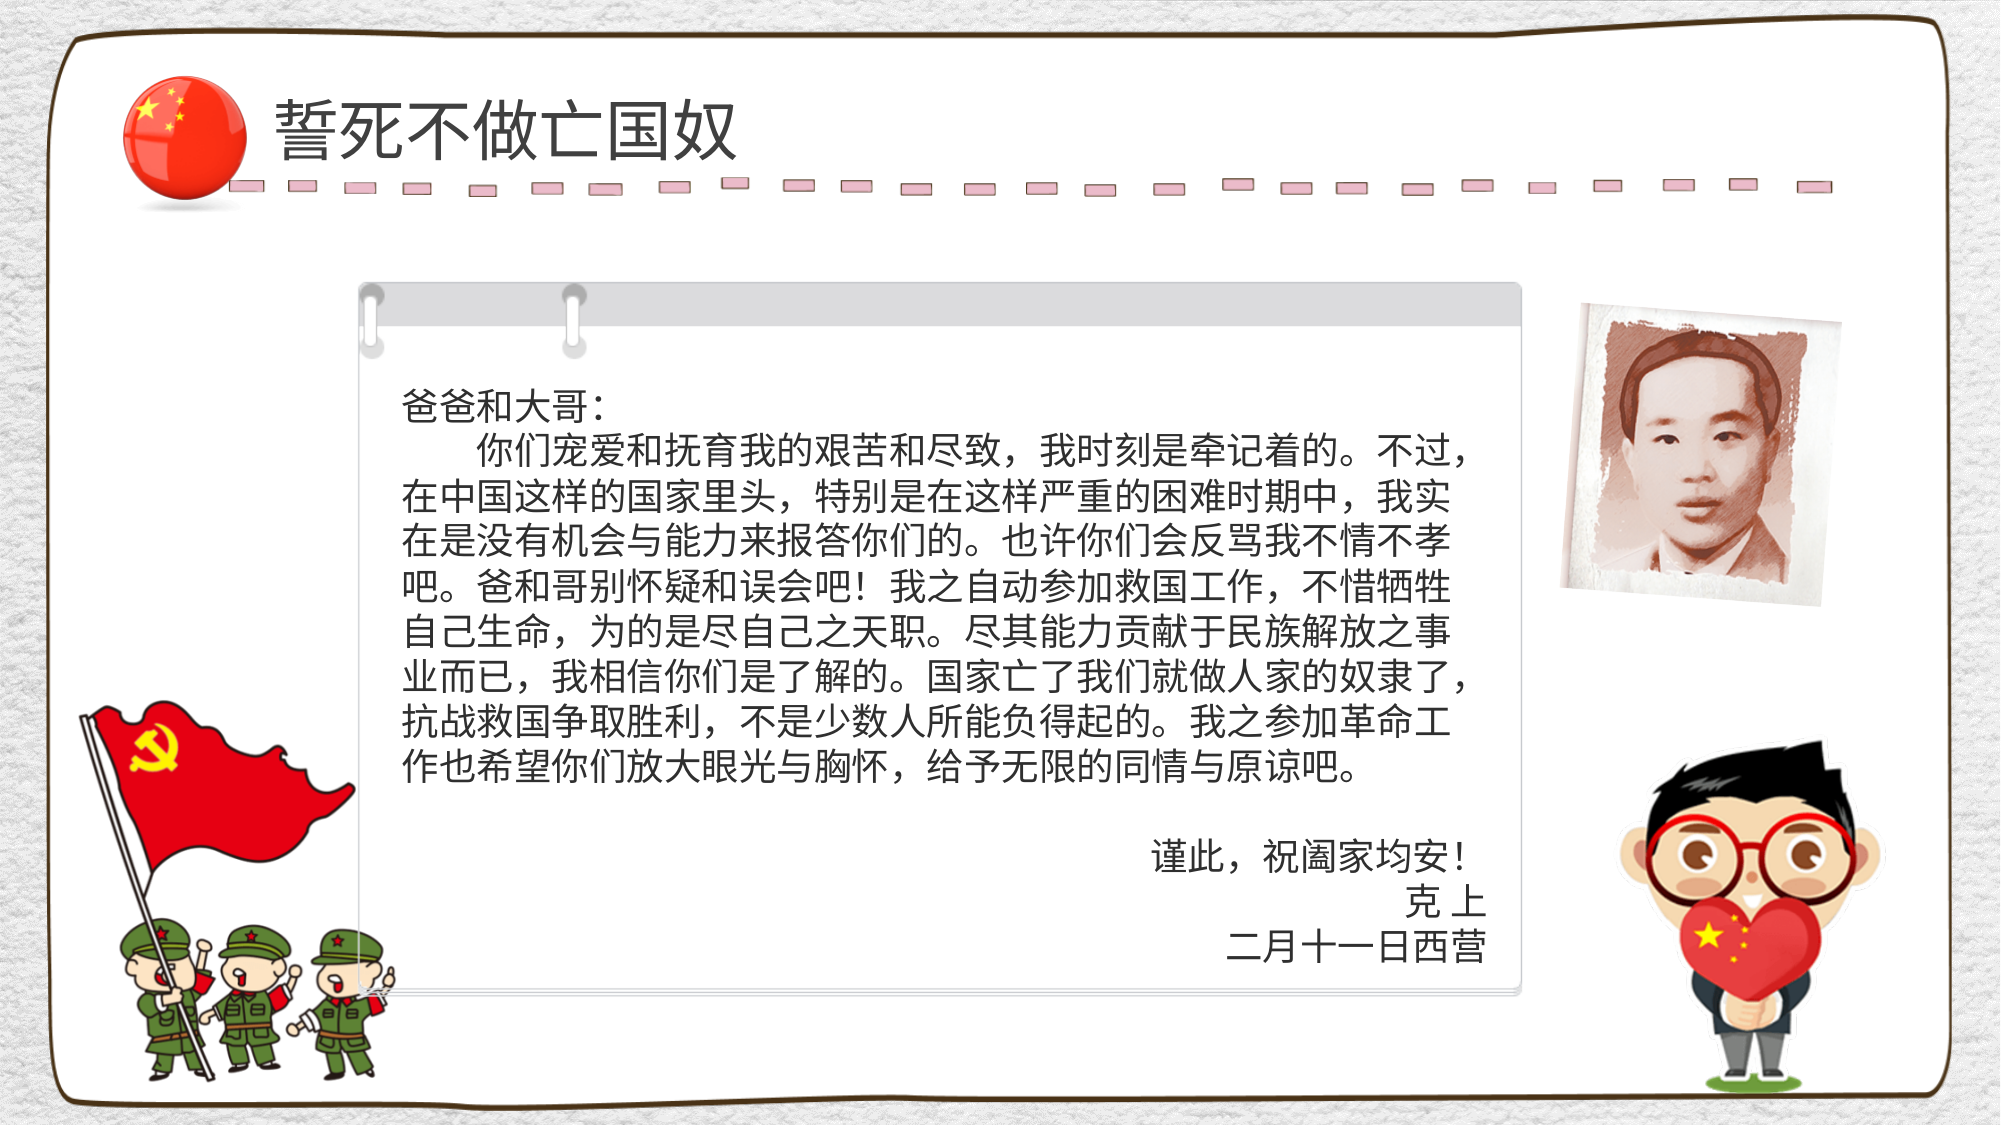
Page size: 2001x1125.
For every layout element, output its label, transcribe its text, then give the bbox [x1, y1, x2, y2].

text_box 誓死不做亡国奴 [281, 81, 1141, 177]
picture [0, 0, 2001, 1125]
